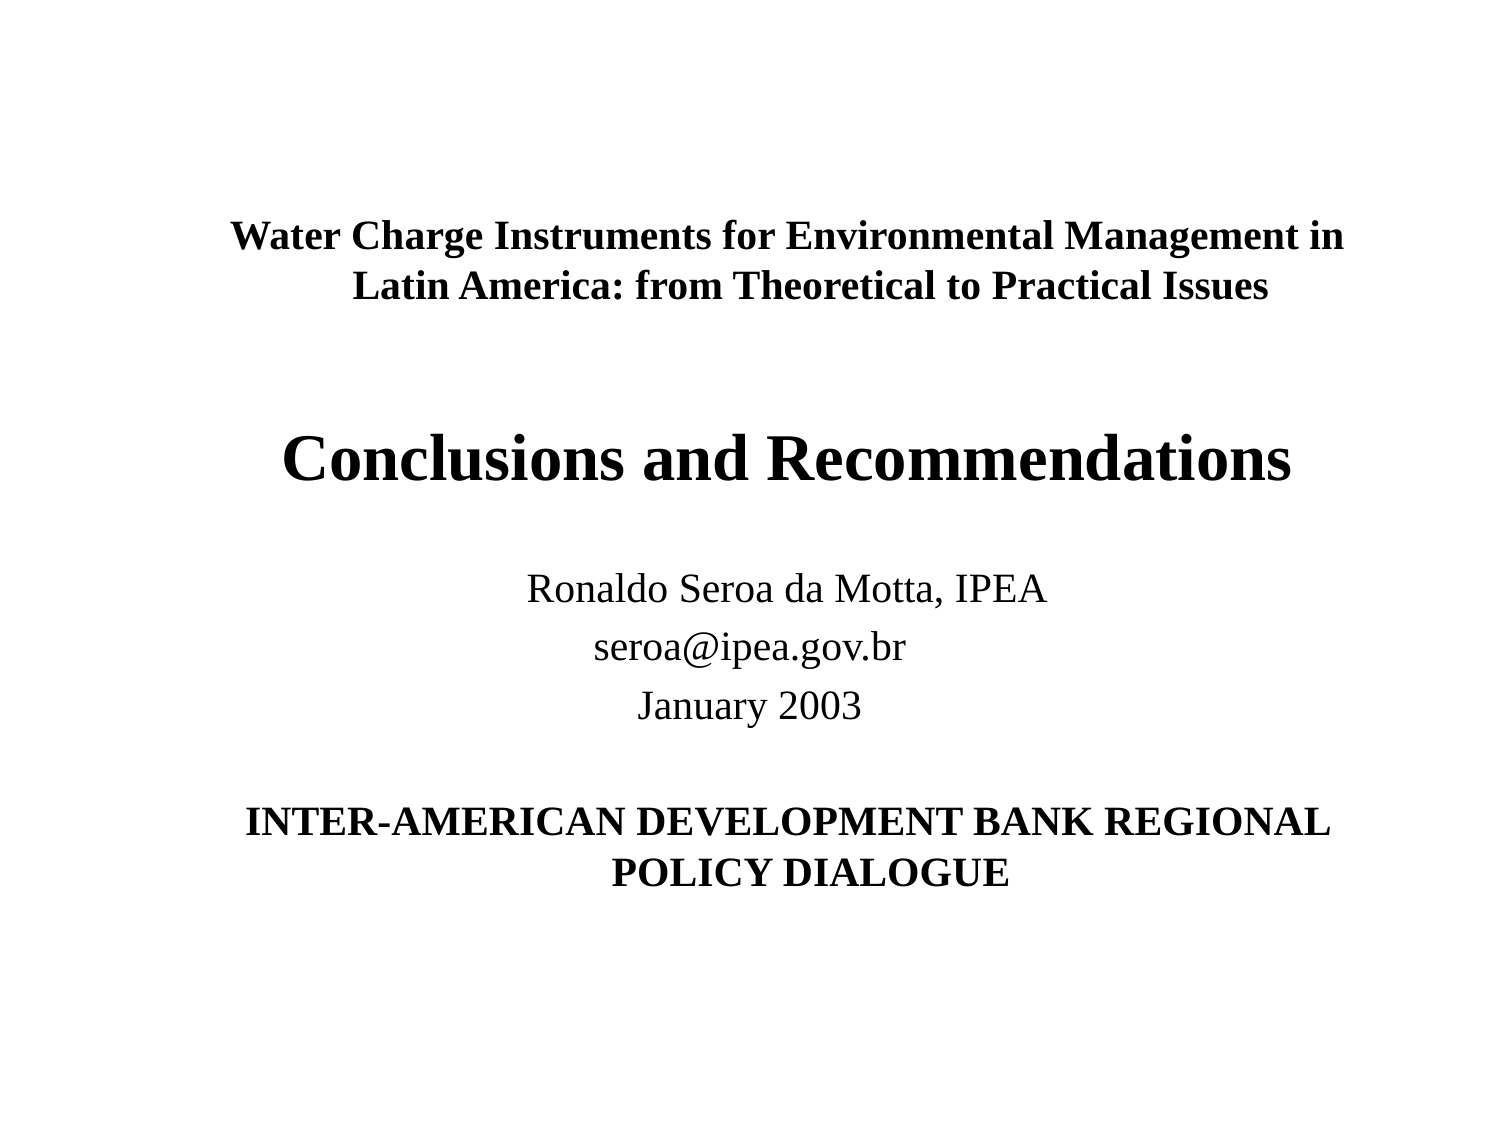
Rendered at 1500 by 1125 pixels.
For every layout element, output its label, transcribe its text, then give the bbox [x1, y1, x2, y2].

list Water Charge Instruments for Environmental Management in Latin America: from Theoretical to Practical Issues Conclusions and Recommendations Ronaldo Seroa da Motta, IPEA seroa@ipea.gov.br January 2003 INTER-AMERICAN DEVELOPMENT BANK REGIONAL POLICY DIALOGUE [112, 199, 1388, 1001]
